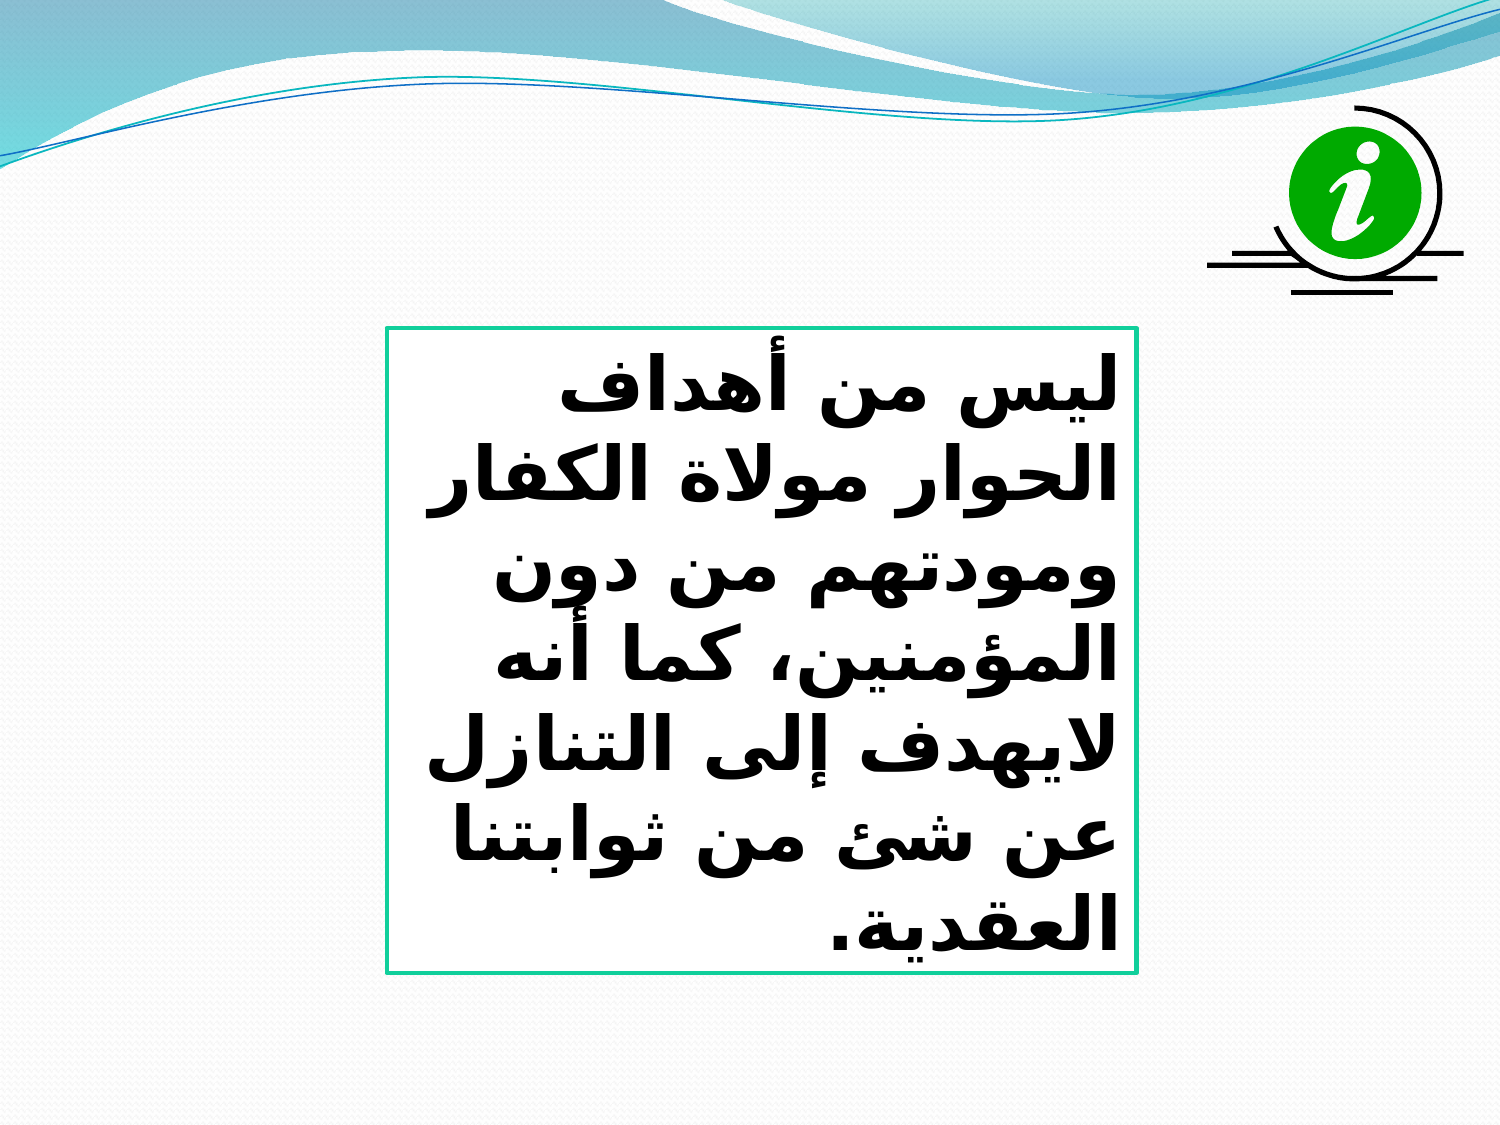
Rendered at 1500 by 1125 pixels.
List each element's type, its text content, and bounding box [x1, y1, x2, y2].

picture [1206, 105, 1464, 296]
text_box ليس من أهداف الحوار مولاة الكفار ومودتهم من دون المؤمنين، كما أنه لايهدف إلى التنازل عن شئ من ثوابتنا العقدية. [385, 326, 1139, 975]
